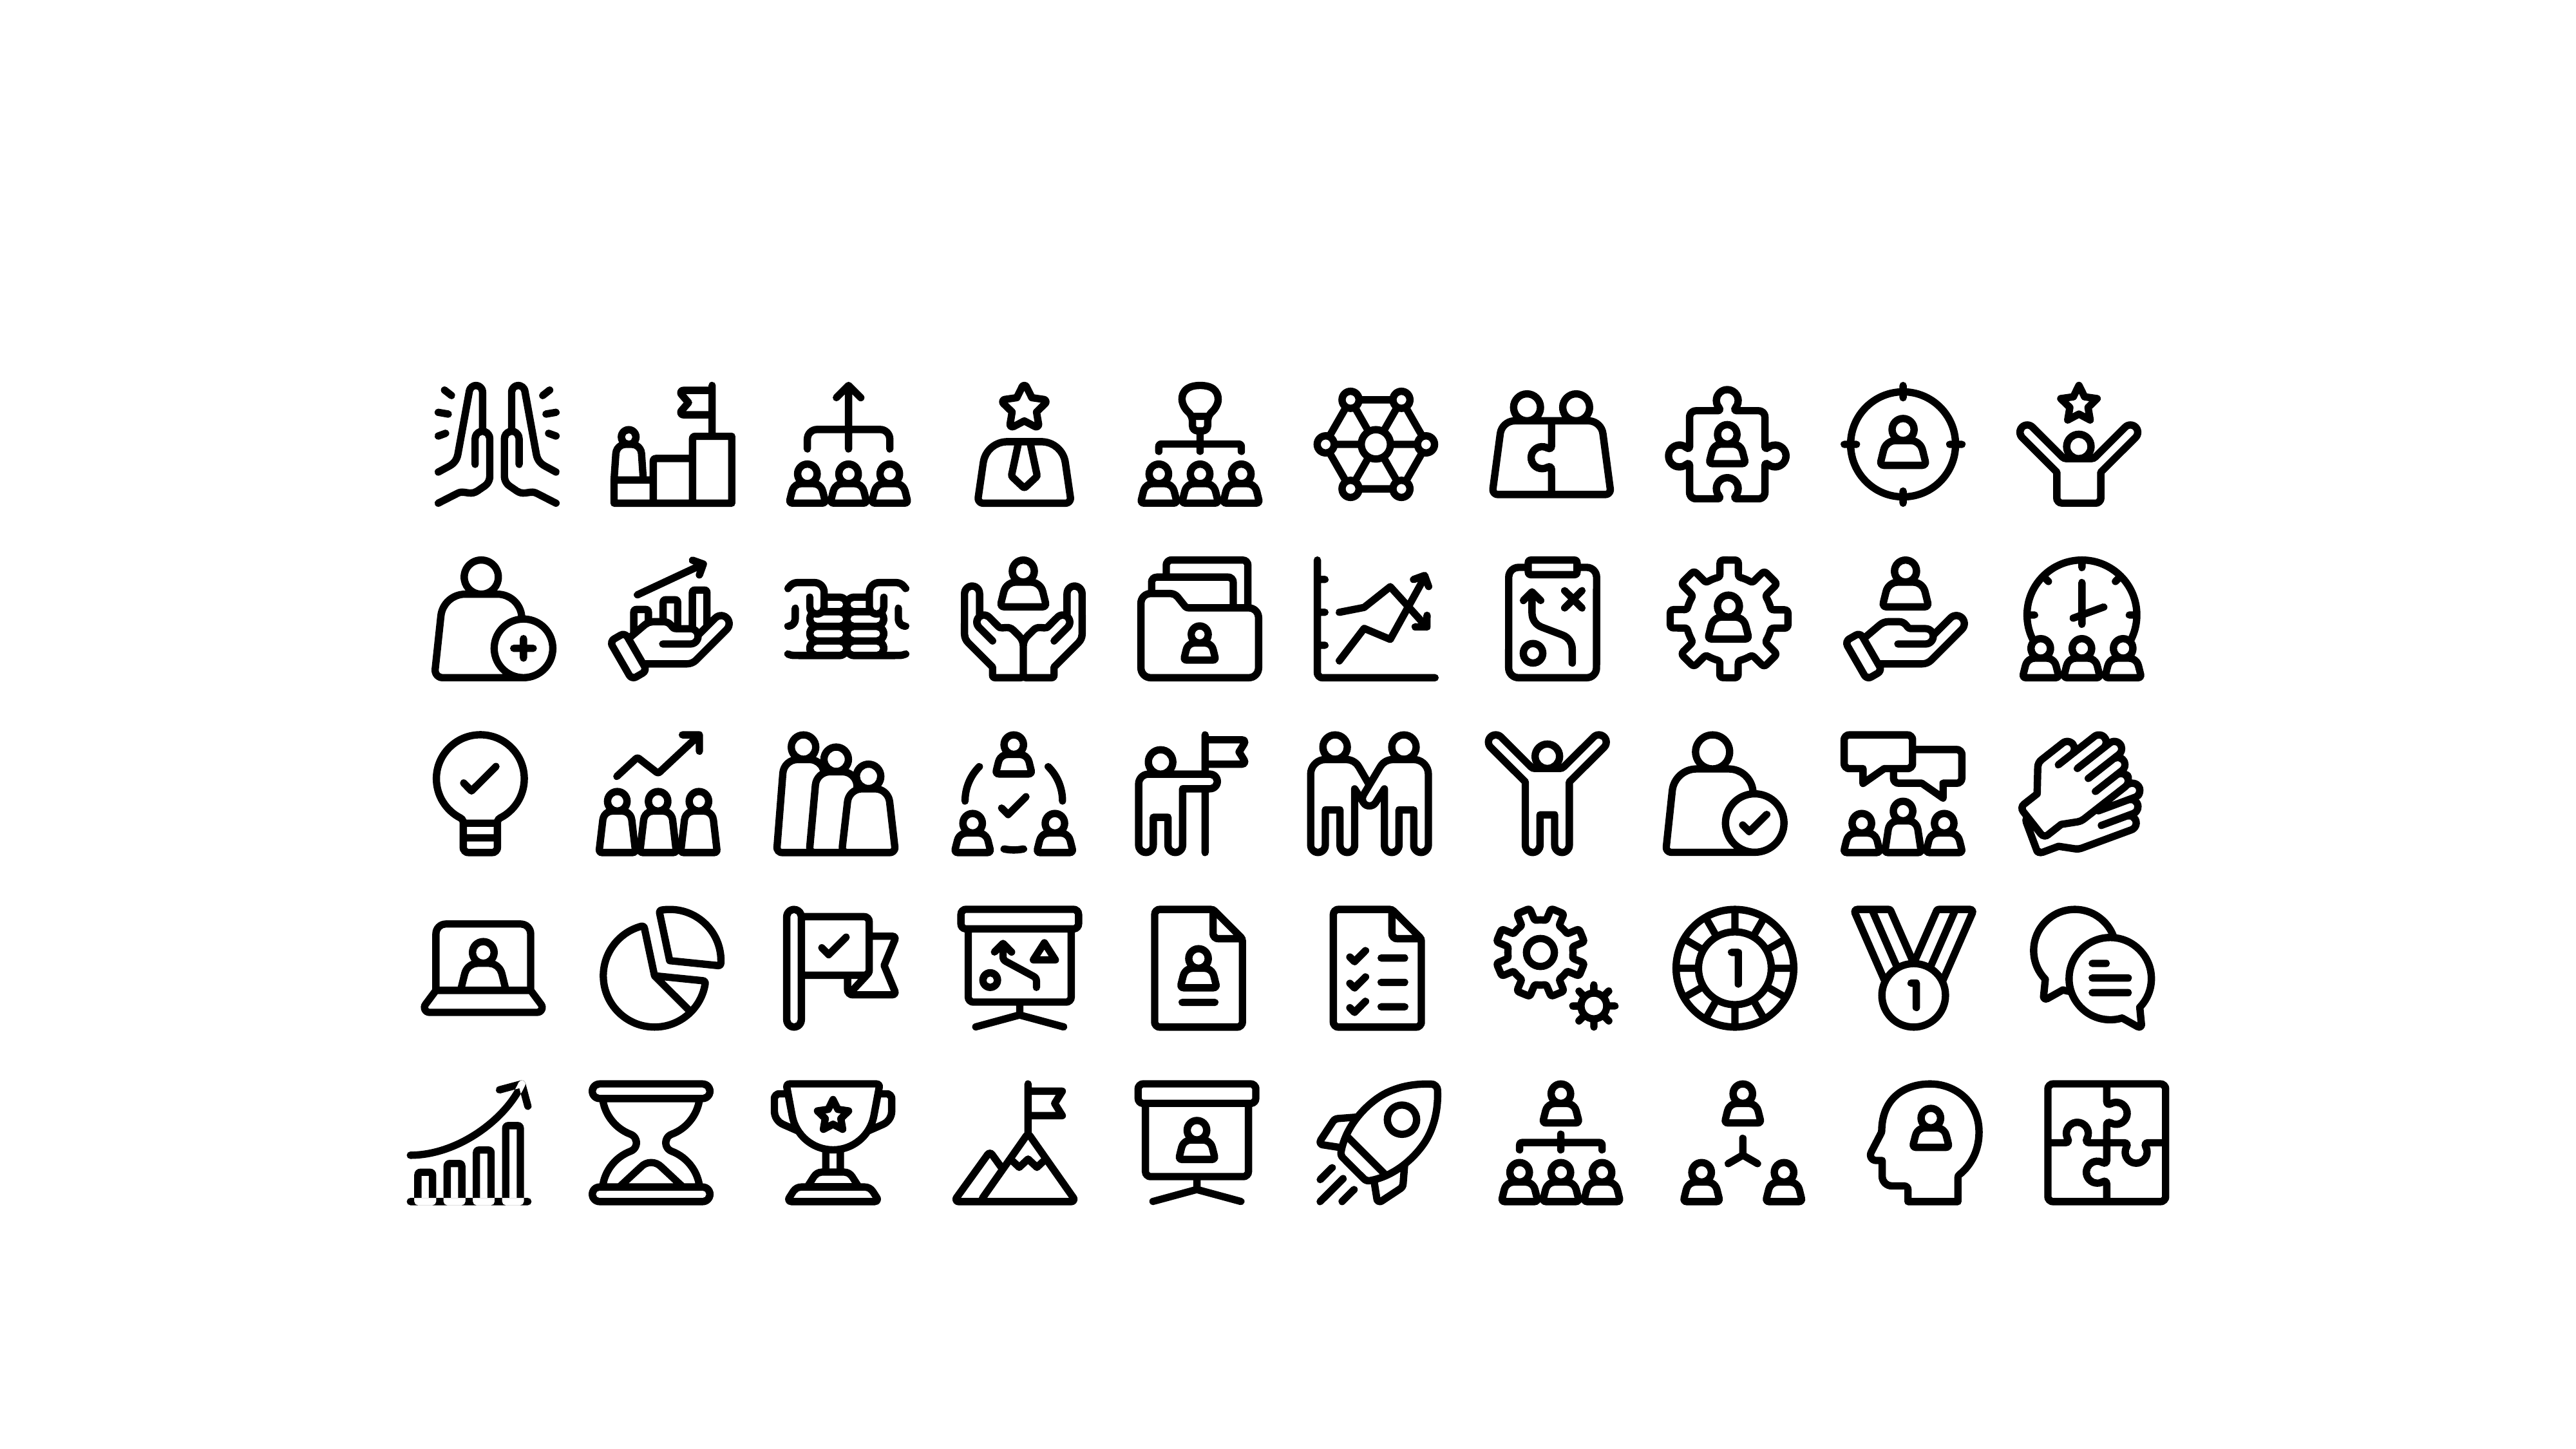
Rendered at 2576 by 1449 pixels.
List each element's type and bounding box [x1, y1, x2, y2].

text_box [1151, 905, 1246, 1031]
text_box [770, 1080, 896, 1206]
text_box [1313, 387, 1439, 502]
text_box [999, 381, 1050, 431]
text_box [1484, 731, 1610, 857]
text_box [1504, 556, 1600, 682]
text_box [500, 381, 560, 507]
text_box [1134, 1080, 1260, 1206]
text_box [992, 731, 1035, 778]
text_box [998, 793, 1030, 819]
text_box [1662, 731, 1788, 857]
text_box [1879, 556, 1932, 611]
text_box [1763, 1159, 1806, 1206]
text_box [1840, 731, 1966, 802]
text_box [1515, 1130, 1606, 1154]
text_box [1493, 905, 1587, 999]
text_box [406, 1080, 532, 1159]
text_box [421, 920, 546, 1016]
text_box [974, 438, 1074, 507]
text_box [1841, 381, 1966, 507]
text_box [613, 731, 703, 781]
text_box [952, 1080, 1078, 1206]
text_box [957, 905, 1083, 1031]
text_box [2016, 421, 2142, 507]
text_box [1569, 981, 1619, 1031]
text_box [588, 1080, 714, 1206]
text_box [2057, 381, 2101, 424]
text_box [1034, 810, 1076, 857]
text_box [2044, 1080, 2170, 1206]
text_box [1316, 1080, 1442, 1206]
text_box [1307, 731, 1432, 857]
text_box [1841, 797, 1965, 857]
text_box [803, 381, 894, 453]
text_box [434, 408, 452, 418]
text_box [1866, 1080, 1983, 1206]
text_box [961, 762, 983, 805]
text_box [782, 905, 899, 1031]
text_box [1498, 1159, 1624, 1206]
text_box [1680, 1159, 1723, 1206]
text_box [997, 556, 1050, 611]
text_box [773, 731, 899, 857]
text_box [1672, 905, 1798, 1031]
text_box [1313, 556, 1439, 682]
text_box [1489, 390, 1615, 498]
text_box [786, 460, 911, 507]
text_box [1329, 905, 1425, 1031]
text_box [1045, 762, 1066, 805]
text_box [610, 381, 735, 507]
text_box [1155, 381, 1245, 455]
text_box [432, 731, 528, 857]
text_box [1665, 386, 1790, 503]
text_box [1725, 1134, 1761, 1168]
text_box [1843, 612, 1968, 682]
text_box [784, 578, 910, 659]
text_box [435, 381, 494, 507]
text_box [2030, 905, 2155, 1031]
text_box [1137, 460, 1263, 507]
text_box [2018, 731, 2144, 857]
text_box [1721, 1080, 1765, 1127]
text_box [1000, 845, 1027, 854]
text_box [608, 586, 733, 681]
text_box [1135, 731, 1249, 857]
text_box [1539, 1080, 1582, 1127]
text_box [431, 556, 557, 681]
text_box [406, 1122, 532, 1206]
text_box [1851, 905, 1976, 1031]
text_box [1666, 556, 1792, 682]
text_box [595, 788, 721, 857]
text_box [960, 582, 1086, 682]
text_box [656, 905, 725, 970]
text_box [2020, 556, 2145, 682]
text_box [1137, 556, 1263, 682]
text_box [600, 922, 709, 1031]
text_box [951, 810, 994, 857]
text_box [634, 556, 707, 599]
